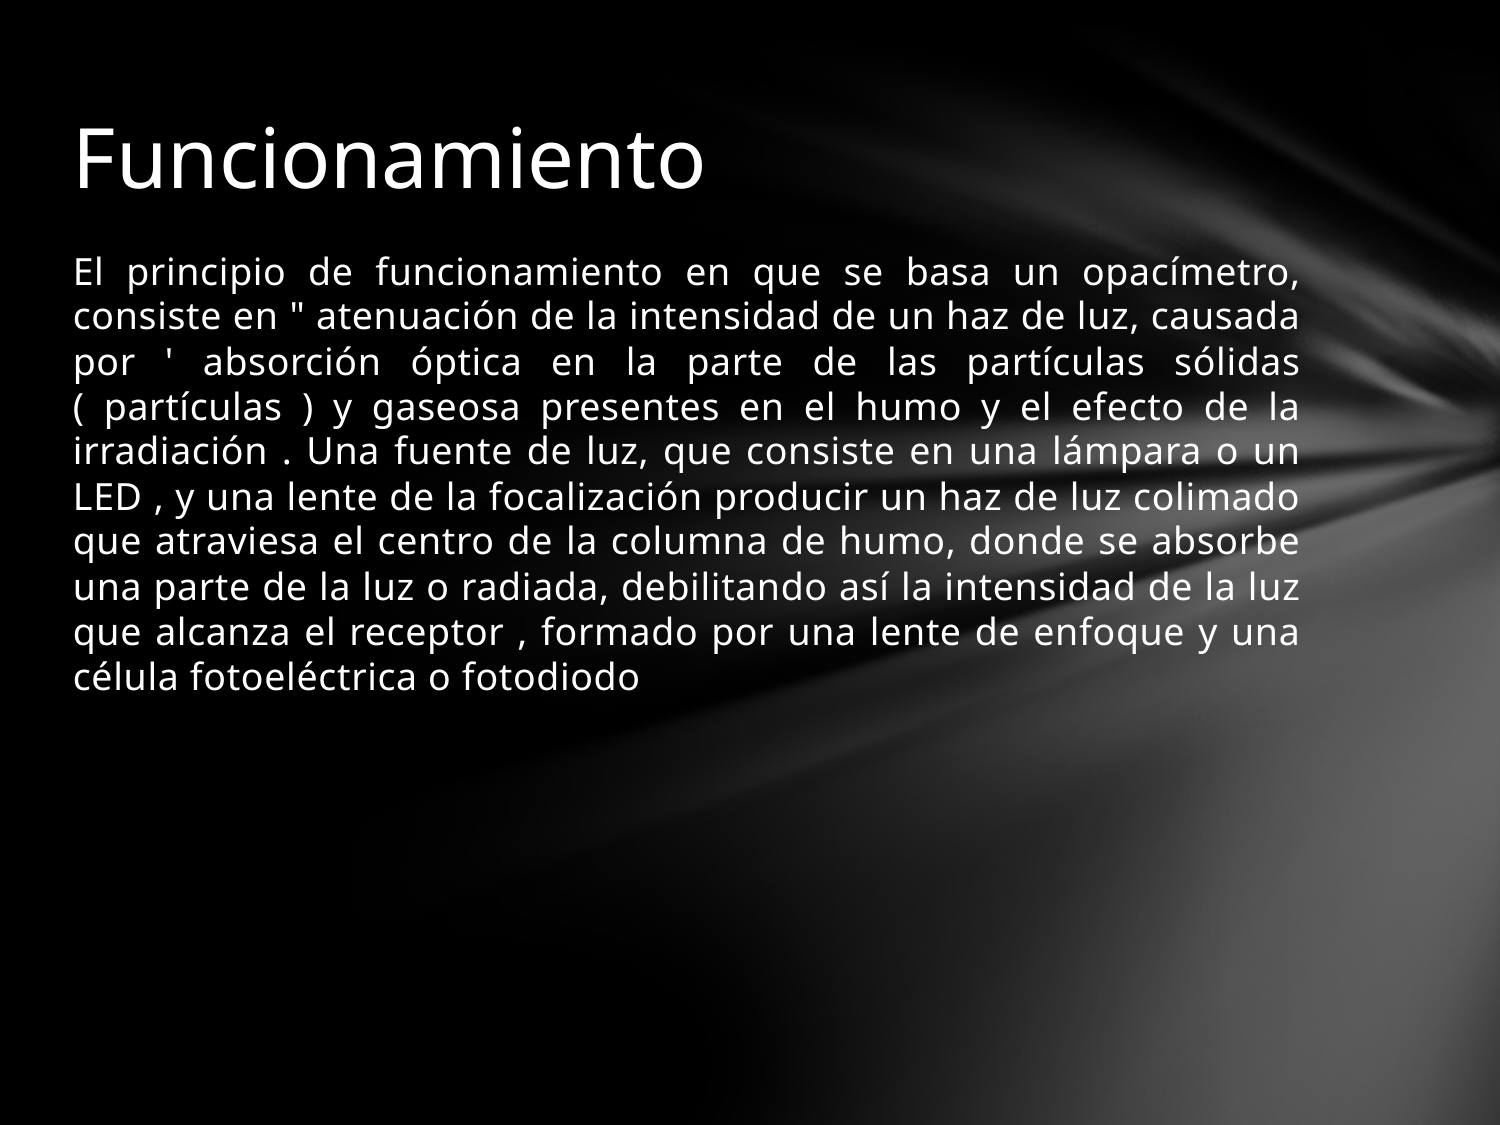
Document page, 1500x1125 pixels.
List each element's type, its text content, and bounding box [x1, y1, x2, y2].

list El principio de funcionamiento en que se basa un opacímetro, consiste en " atenuación de la intensidad de un haz de luz, causada por ' absorción óptica en la parte de las partículas sólidas ( partículas ) y gaseosa presentes en el humo y el efecto de la irradiación . Una fuente de luz, que consiste en una lámpara o un LED , y una lente de la focalización producir un haz de luz colimado que atraviesa el centro de la columna de humo, donde se absorbe una parte de la luz o radiada, debilitando así la intensidad de la luz que alcanza el receptor , formado por una lente de enfoque y una célula fotoeléctrica o fotodiodo [57, 239, 1318, 1015]
title Funcionamiento [57, 37, 1318, 213]
